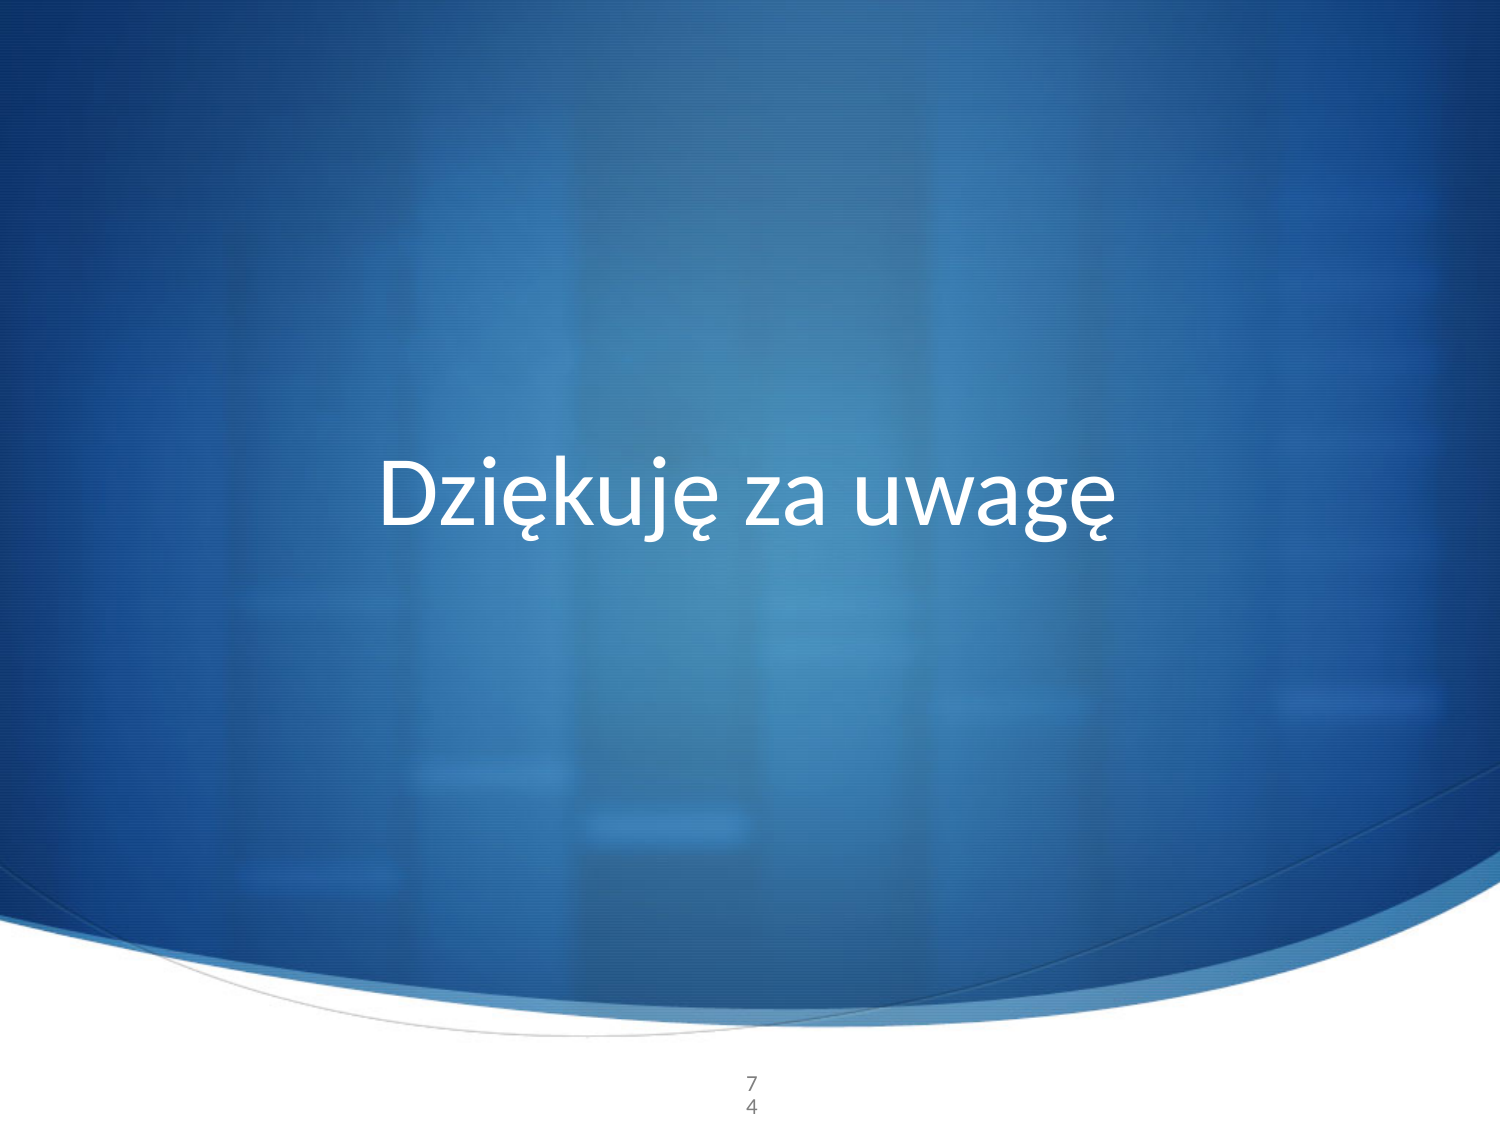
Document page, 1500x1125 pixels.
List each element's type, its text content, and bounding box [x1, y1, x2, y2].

text_box Dziękuję za uwagę [370, 419, 1126, 552]
picture [0, 0, 1500, 1125]
slide_number 74 [730, 1062, 769, 1103]
